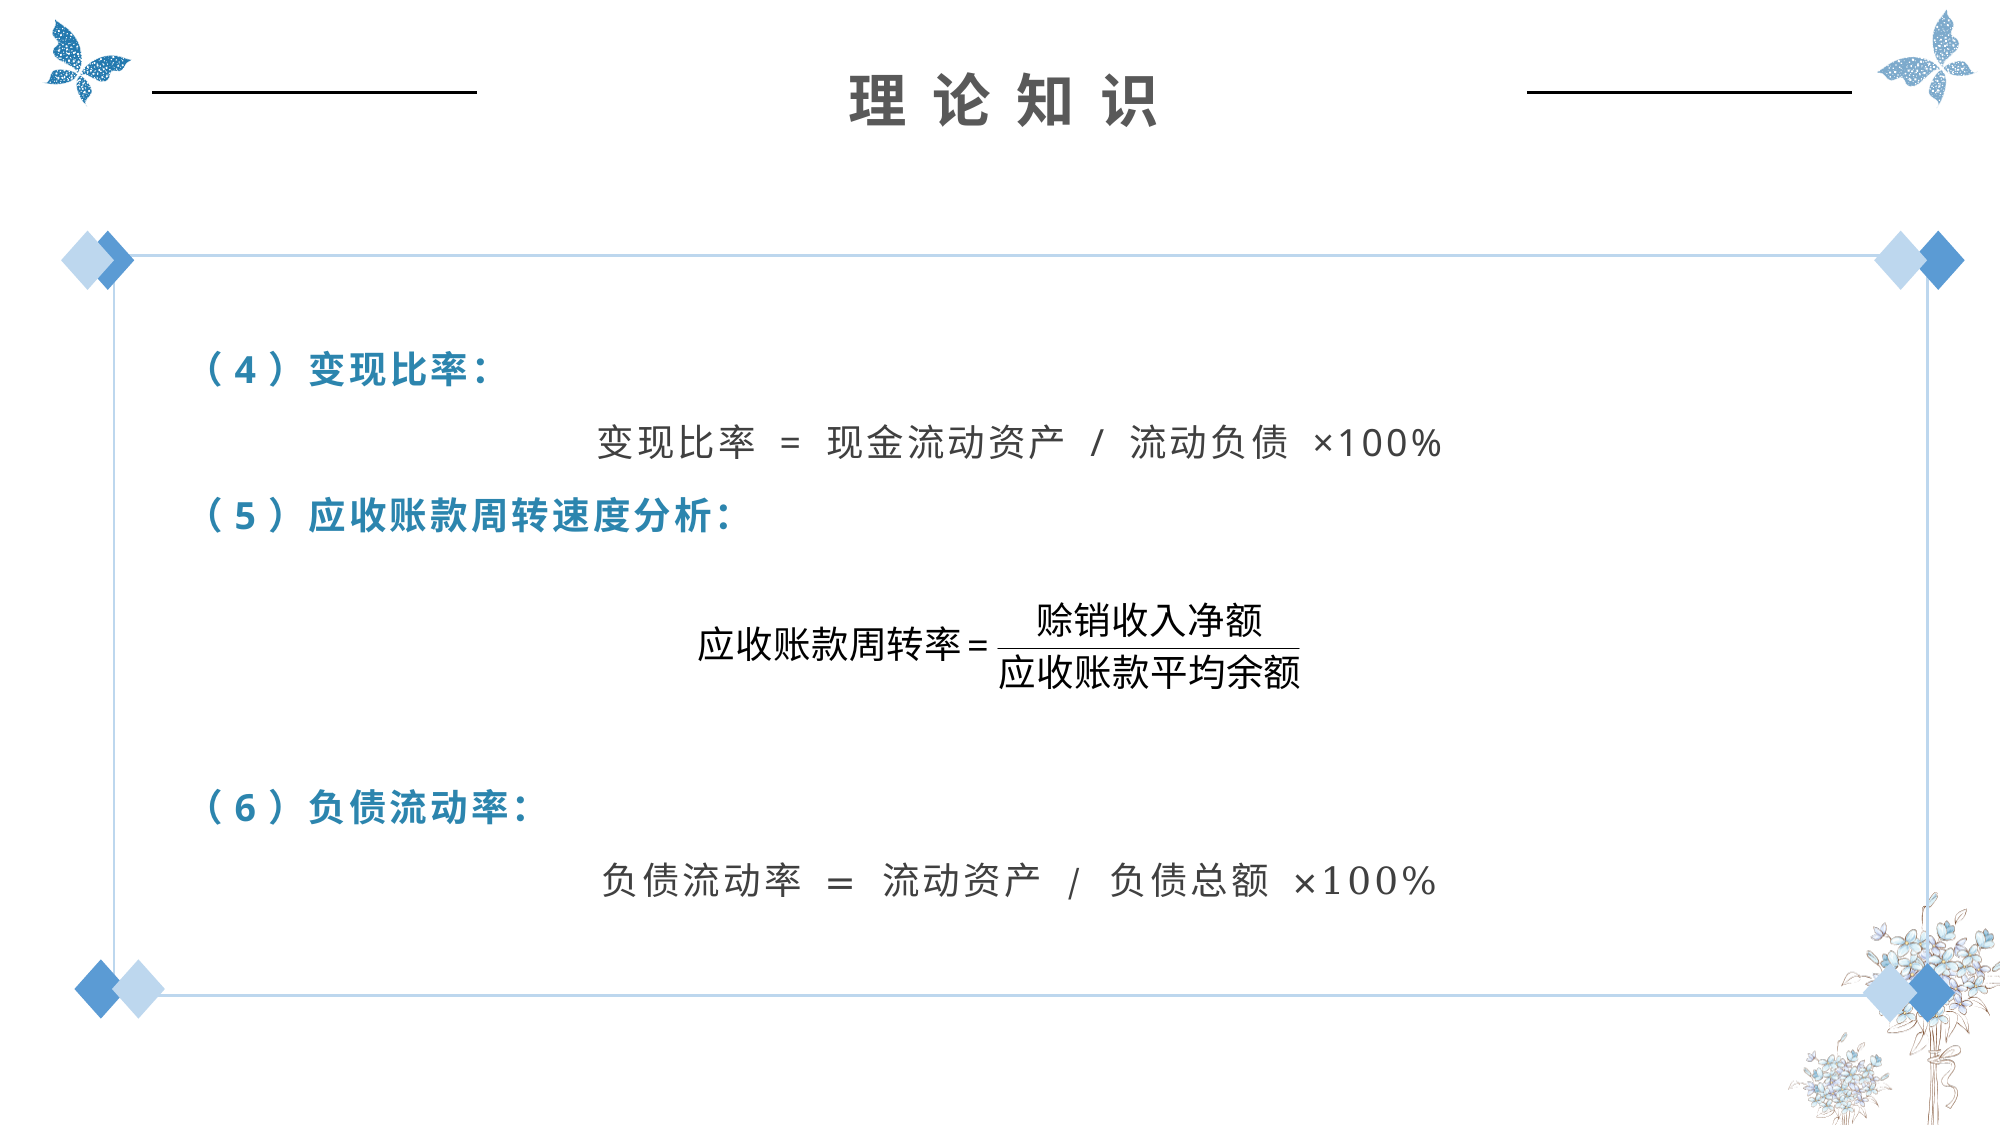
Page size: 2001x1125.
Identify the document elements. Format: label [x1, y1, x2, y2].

text_box [694, 597, 1306, 696]
text_box [151, 55, 1852, 142]
text_box [61, 230, 1965, 1023]
picture [1788, 892, 2000, 1125]
